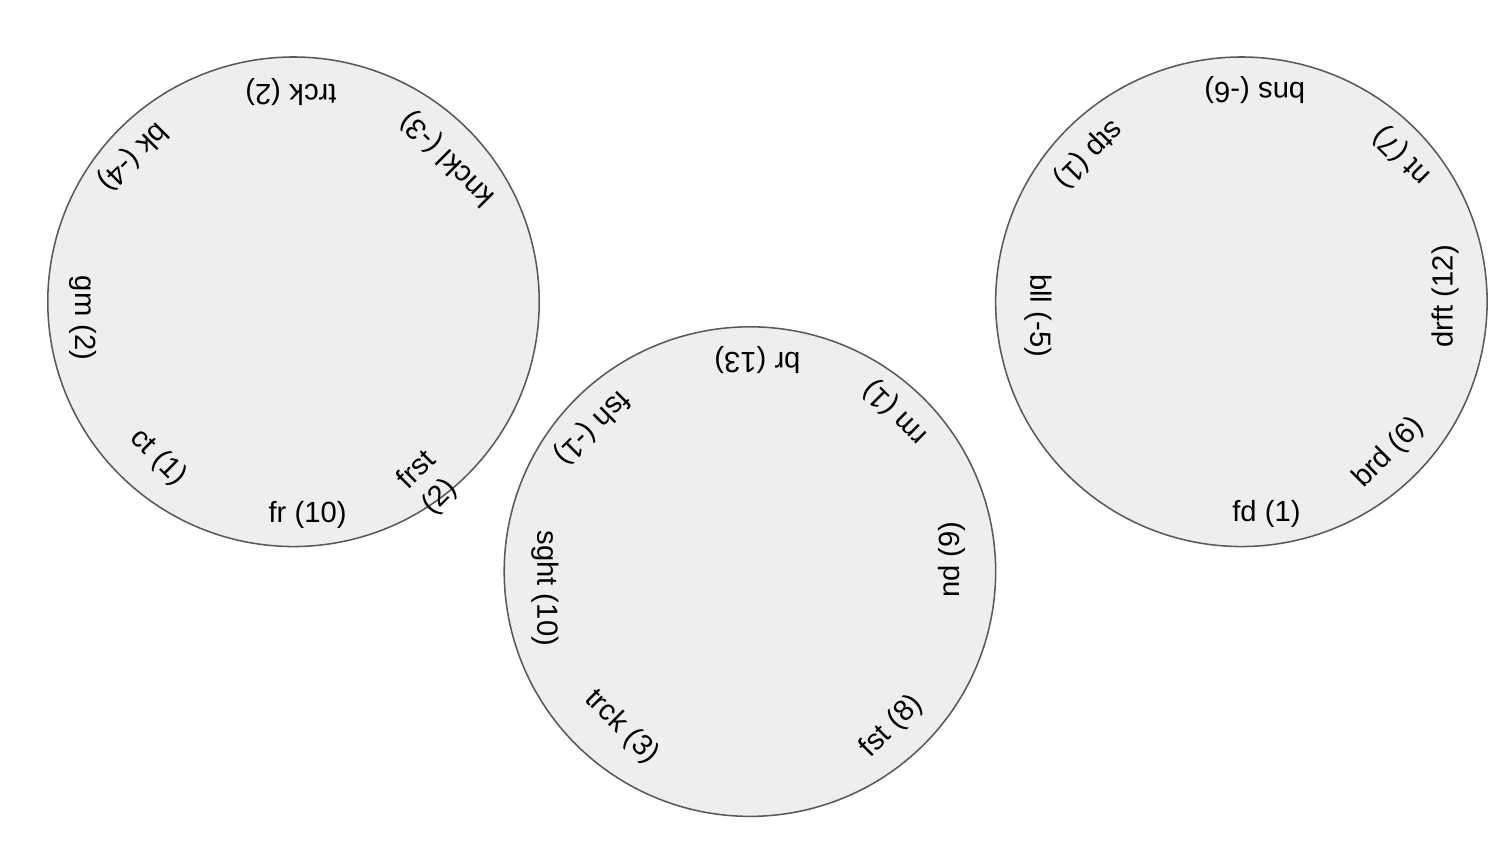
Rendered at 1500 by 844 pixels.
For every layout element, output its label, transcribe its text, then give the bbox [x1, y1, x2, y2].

text_box [995, 56, 1488, 547]
text_box bk (-4) [68, 99, 199, 231]
text_box gm (2) [60, 260, 120, 378]
text_box rm (1) [826, 353, 950, 476]
text_box [504, 326, 996, 817]
text_box nd (9) [915, 498, 974, 613]
text_box frst (2) [365, 388, 489, 512]
text_box knckl (-3) [360, 81, 517, 238]
text_box trck (2) [224, 69, 352, 129]
text_box fr (10) [253, 478, 368, 538]
text_box bns (-6) [1179, 67, 1321, 127]
text_box nt (7) [1319, 83, 1453, 217]
text_box stp (1) [1023, 98, 1154, 229]
text_box sght (10) [522, 515, 582, 665]
text_box trck (3) [562, 658, 695, 791]
text_box ct (1) [107, 397, 235, 525]
text_box br (13) [686, 337, 816, 397]
text_box fd (1) [1217, 476, 1320, 536]
text_box [47, 56, 540, 547]
text_box drft (12) [1408, 228, 1468, 363]
text_box fst (8) [828, 657, 951, 780]
text_box fsh (-1) [530, 368, 661, 499]
text_box bll (-5) [1015, 259, 1075, 376]
text_box brd (6) [1321, 380, 1451, 510]
